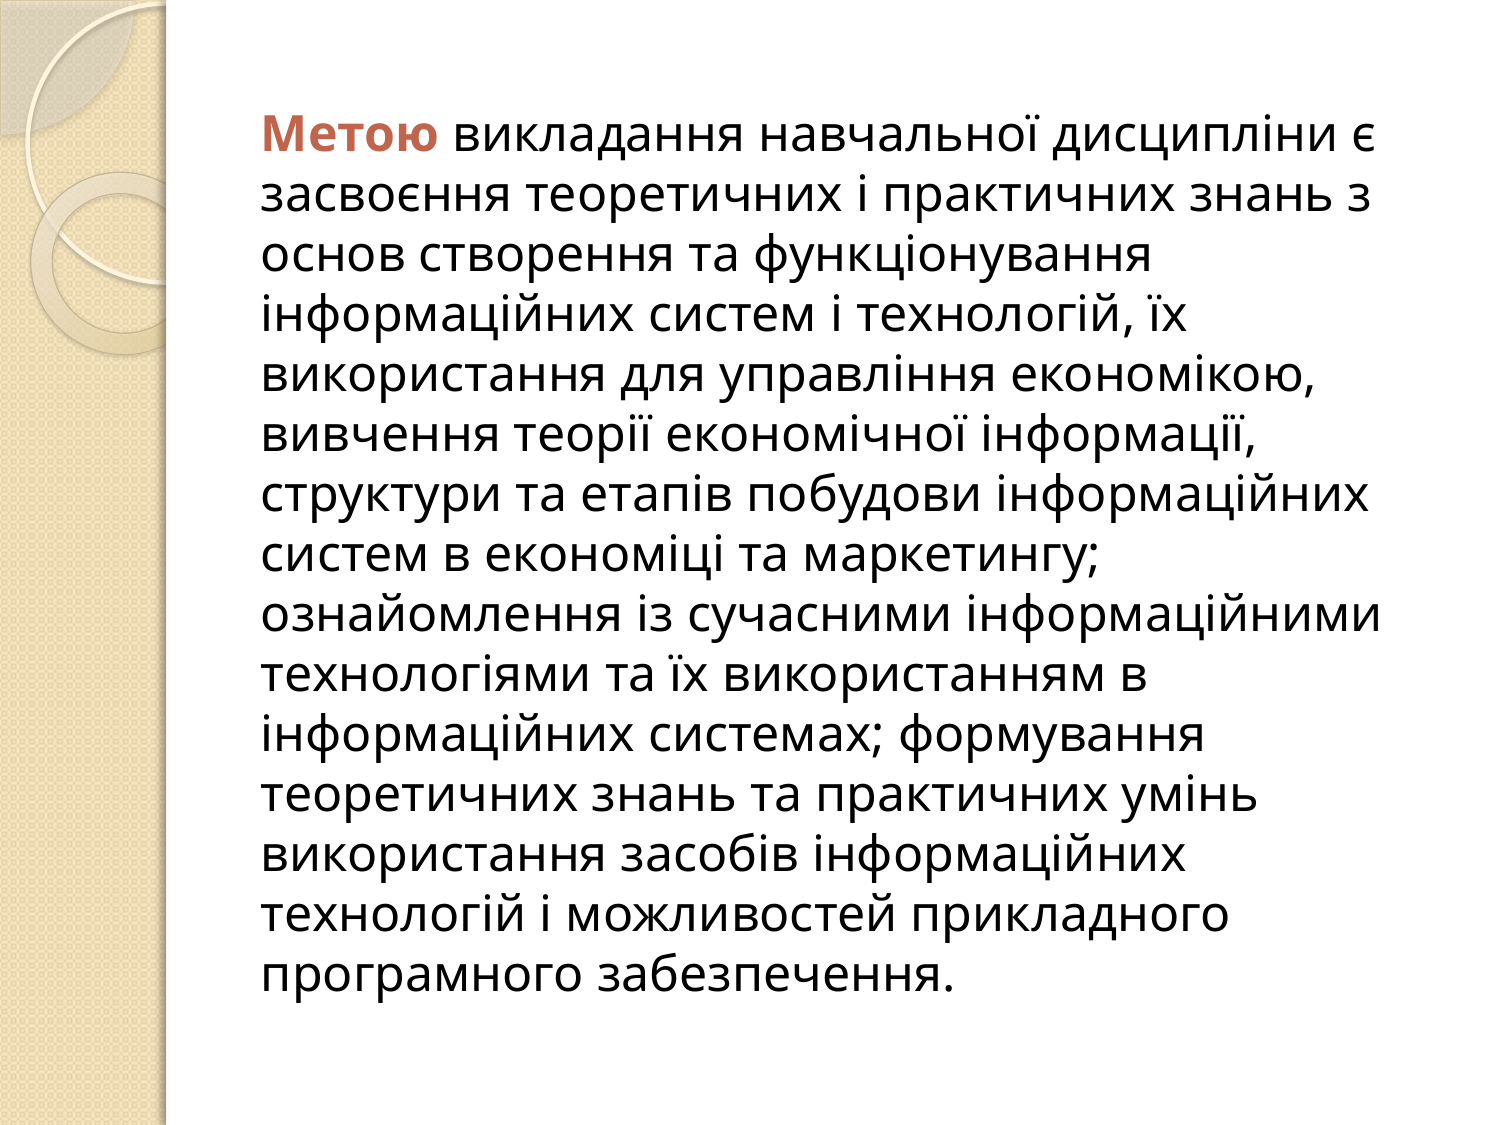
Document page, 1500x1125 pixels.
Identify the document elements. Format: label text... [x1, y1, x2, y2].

text_box Метою викладання навчальної дисципліни є засвоєння теоретичних і практичних знань з основ створення та функціонування інформаційних систем і технологій, їх використання для управління економікою, вивчення теорії економічної інформації, структури та етапів побудови інформаційних систем в економіці та маркетингу; ознайомлення із сучасними інформаційними технологіями та їх використанням в інформаційних системах; формування теоретичних знань та практичних умінь використання засобів інформаційних технологій і можливостей прикладного програмного забезпечення. [246, 93, 1407, 1009]
